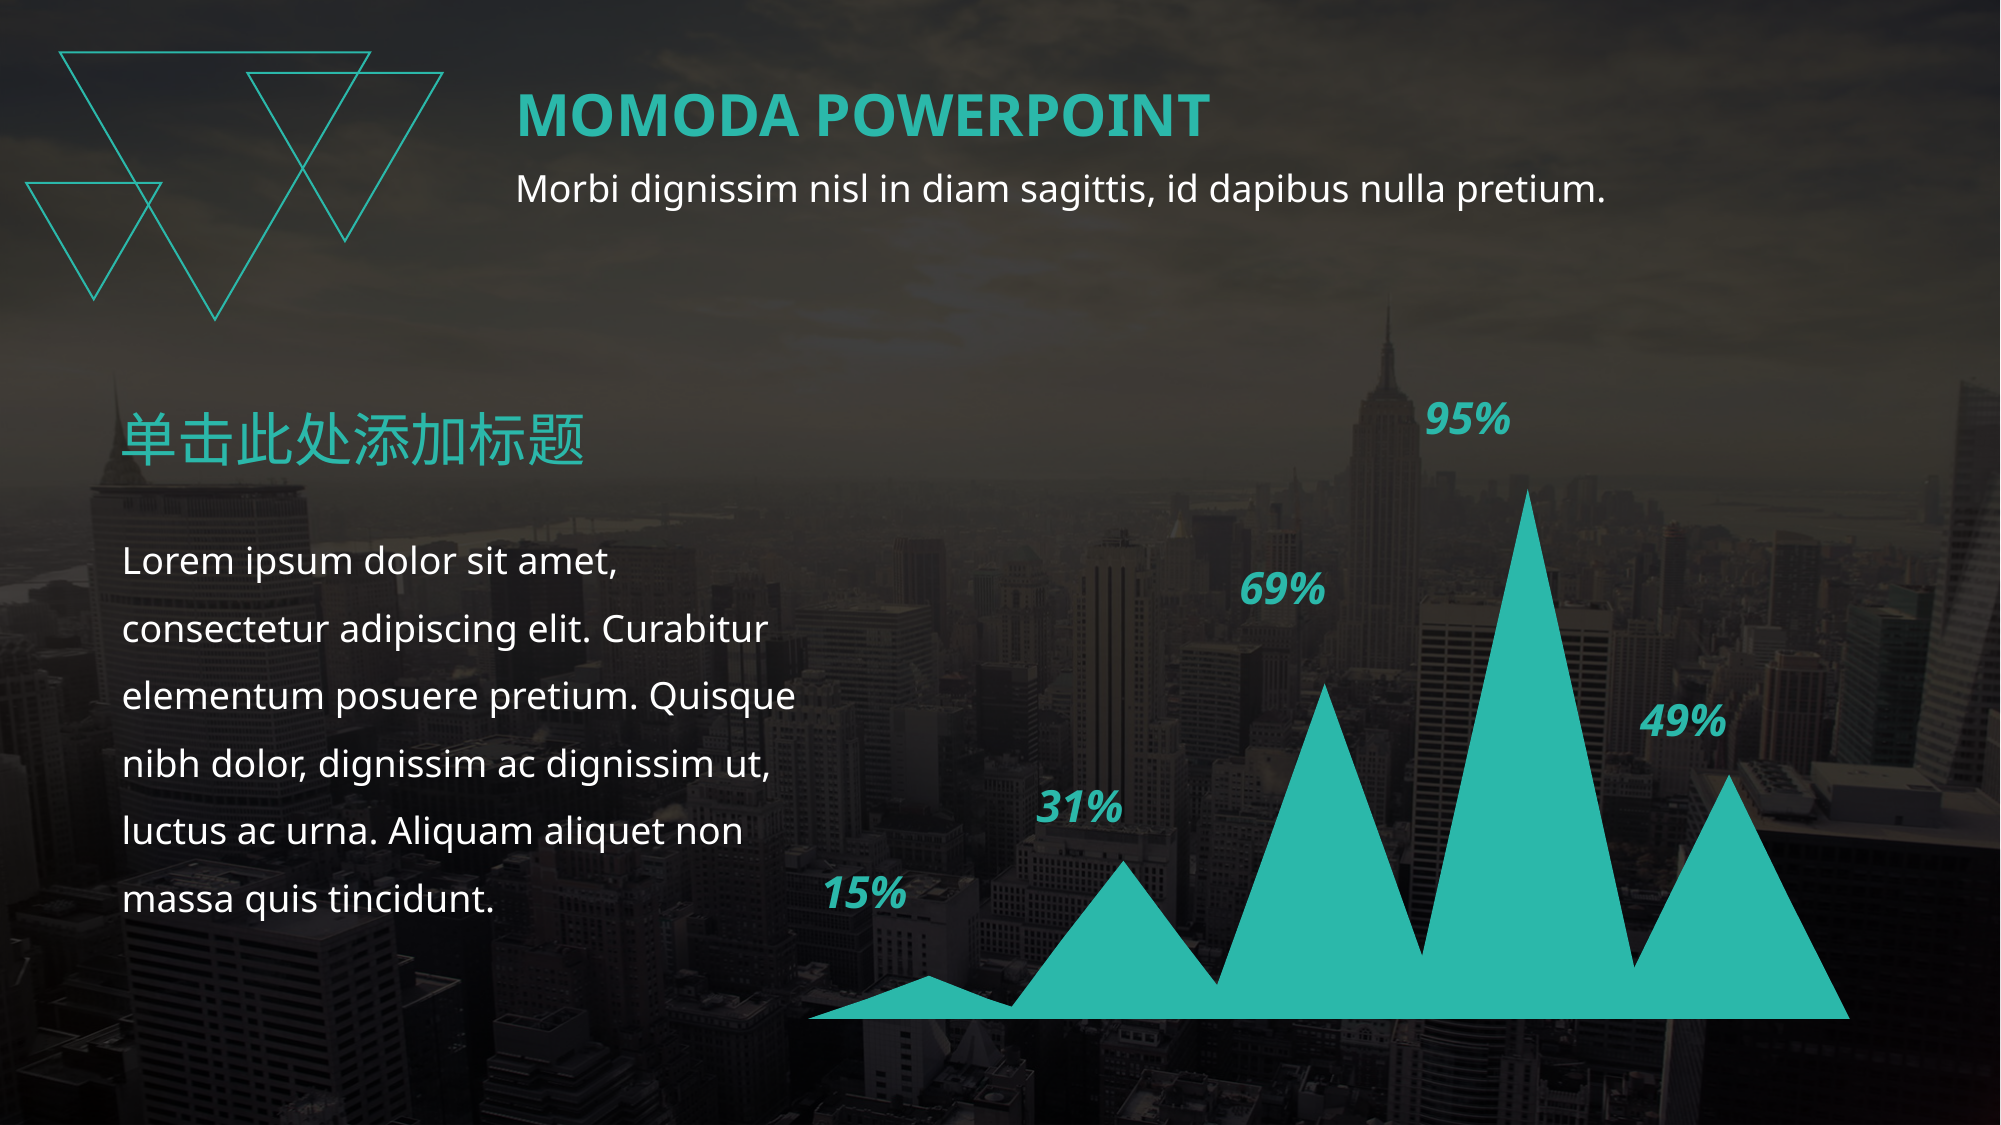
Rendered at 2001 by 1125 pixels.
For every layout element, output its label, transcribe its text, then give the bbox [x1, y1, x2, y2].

text_box [245, 71, 445, 244]
text_box MOMODA POWERPOINT [500, 71, 1354, 156]
text_box 单击此处添加标题 [104, 396, 635, 481]
text_box 49% [1625, 684, 1885, 753]
text_box [58, 51, 372, 322]
text_box [1407, 488, 1634, 1019]
text_box [1217, 683, 1422, 1019]
text_box 15% [825, 856, 1065, 925]
picture [0, 0, 2001, 1125]
text_box [1609, 774, 1850, 1019]
text_box Morbi dignissim nisl in diam sagittis, id dapibus nulla pretium. [500, 157, 1918, 218]
text_box [808, 975, 1049, 1019]
text_box 31% [1021, 770, 1281, 839]
text_box [1012, 860, 1244, 1019]
text_box 95% [1409, 382, 1669, 451]
text_box [24, 181, 164, 302]
text_box Lorem ipsum dolor sit amet, consectetur adipiscing elit. Curabitur elementum posuere pretium. Quisque nibh dolor, dignissim ac dignissim ut, luctus ac urna. Aliquam aliquet non massa quis tincidunt. [106, 507, 825, 927]
text_box 69% [1224, 552, 1484, 621]
